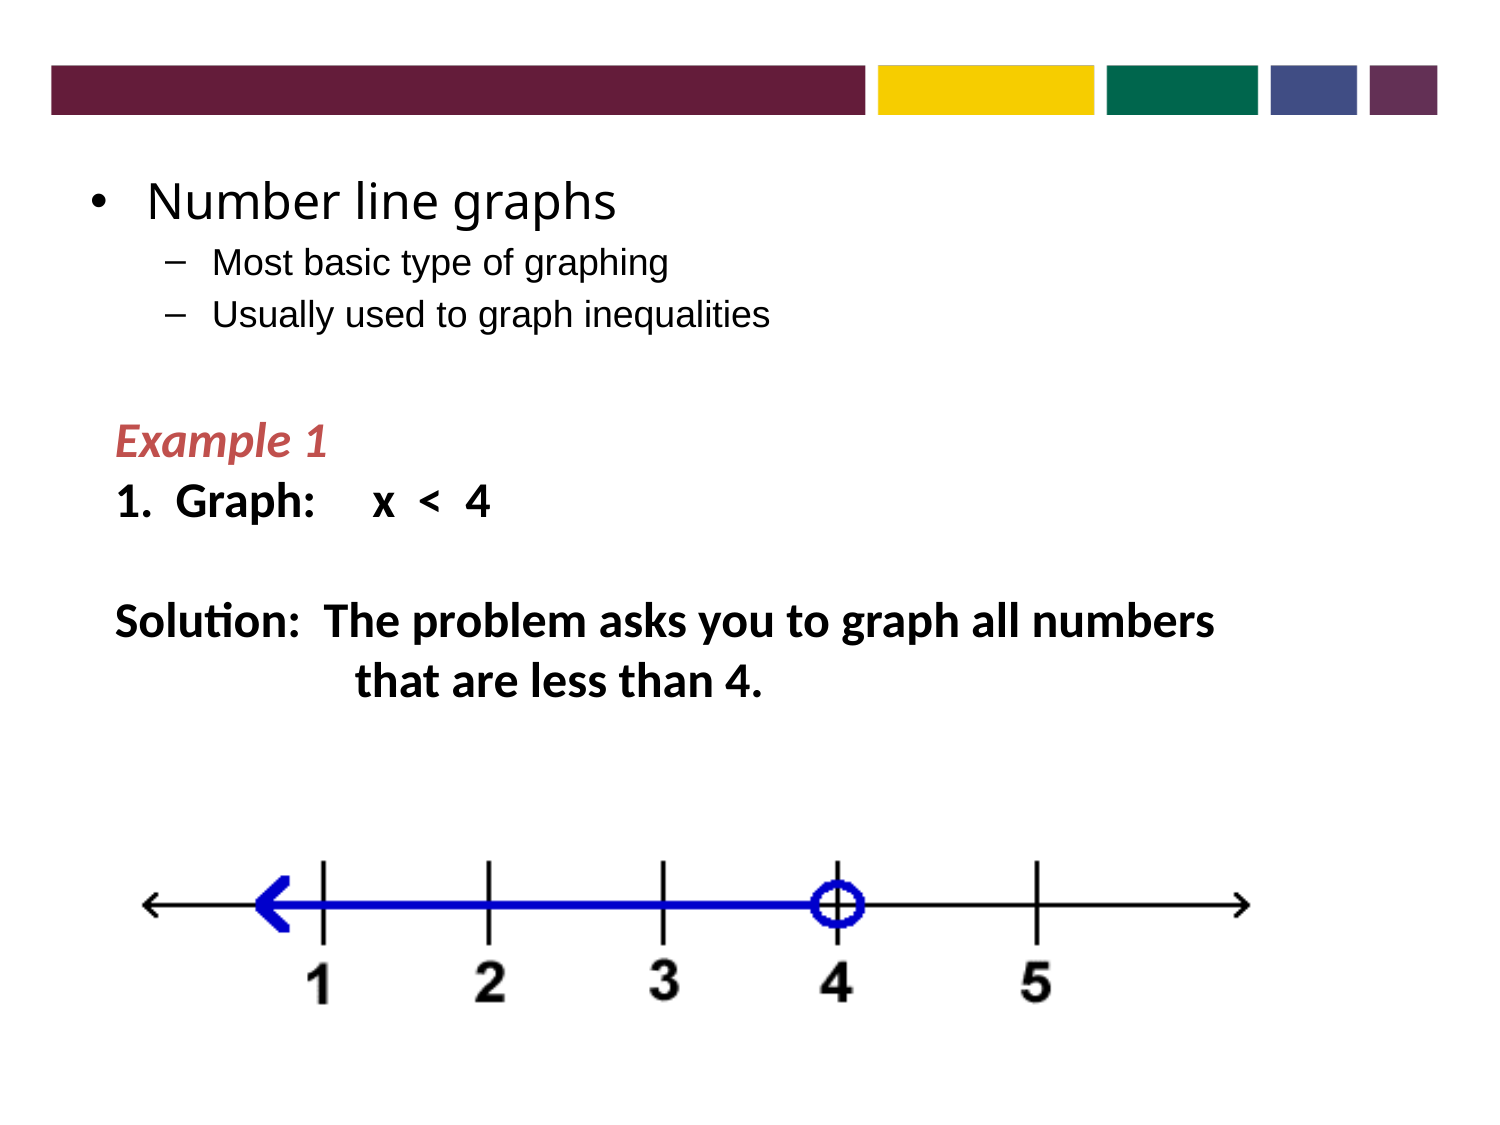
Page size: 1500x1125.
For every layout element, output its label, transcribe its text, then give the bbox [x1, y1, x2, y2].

picture [74, 387, 1401, 1068]
picture [50, 50, 1438, 115]
list Number line graphs Most basic type of graphing Usually used to graph inequalities [75, 162, 1425, 1050]
